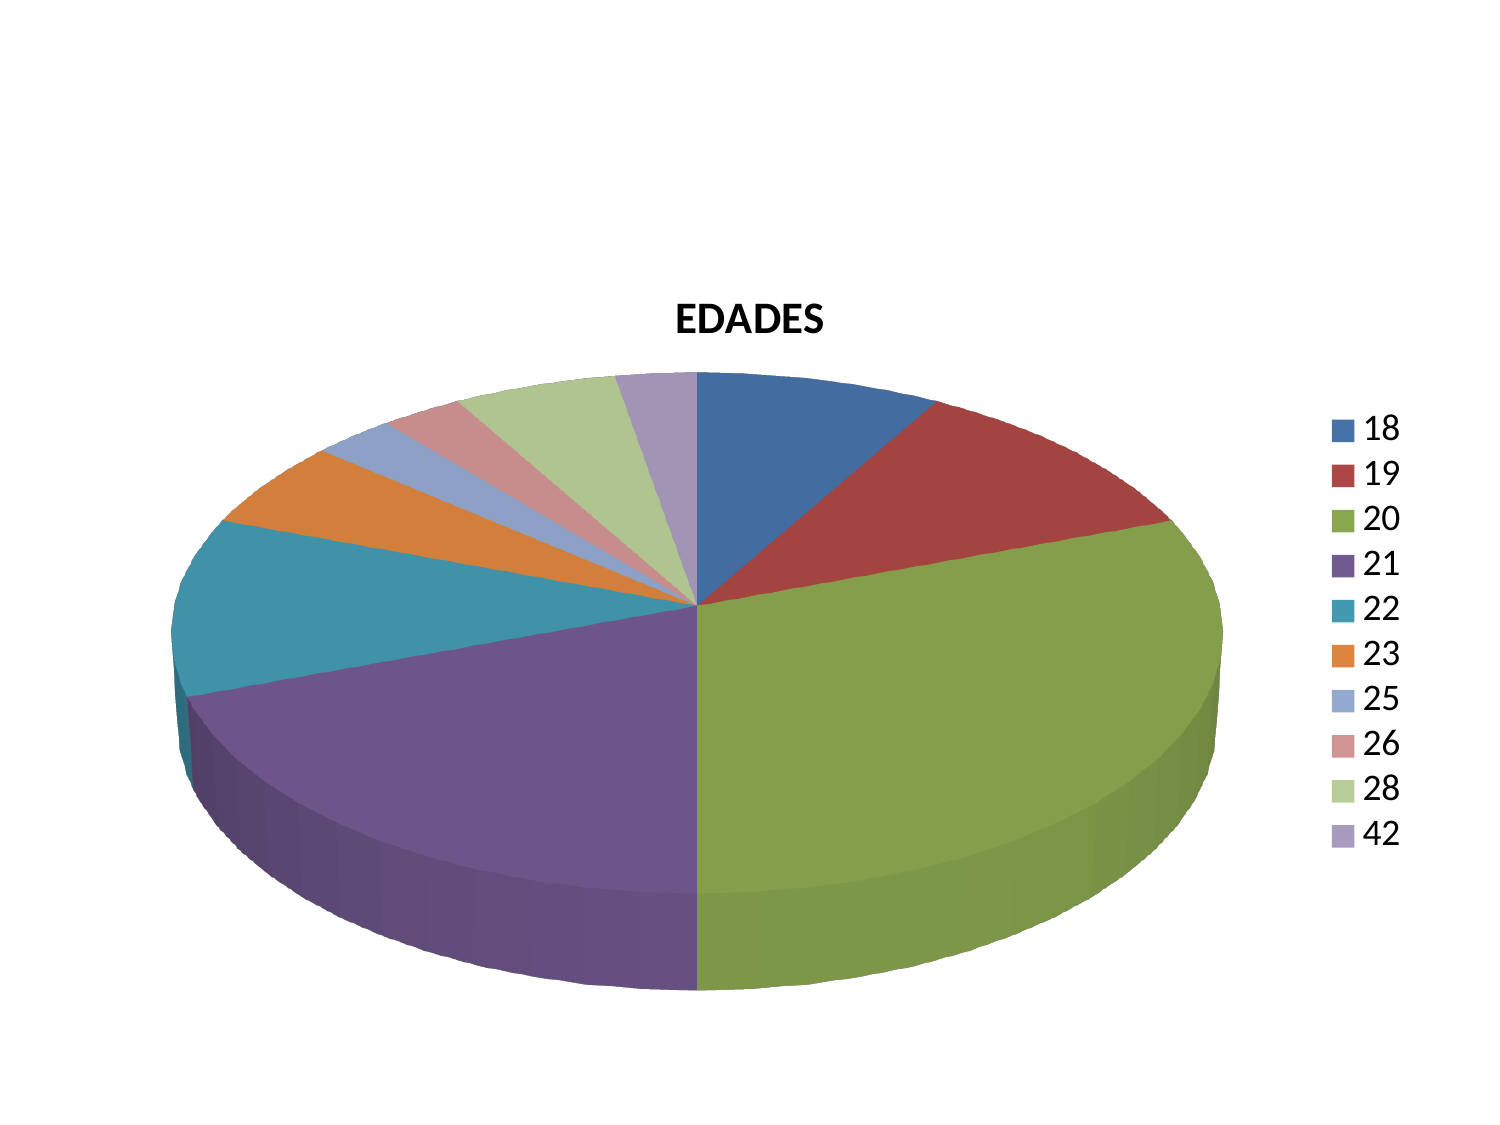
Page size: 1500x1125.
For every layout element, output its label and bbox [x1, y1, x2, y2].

chart [74, 262, 1426, 1006]
